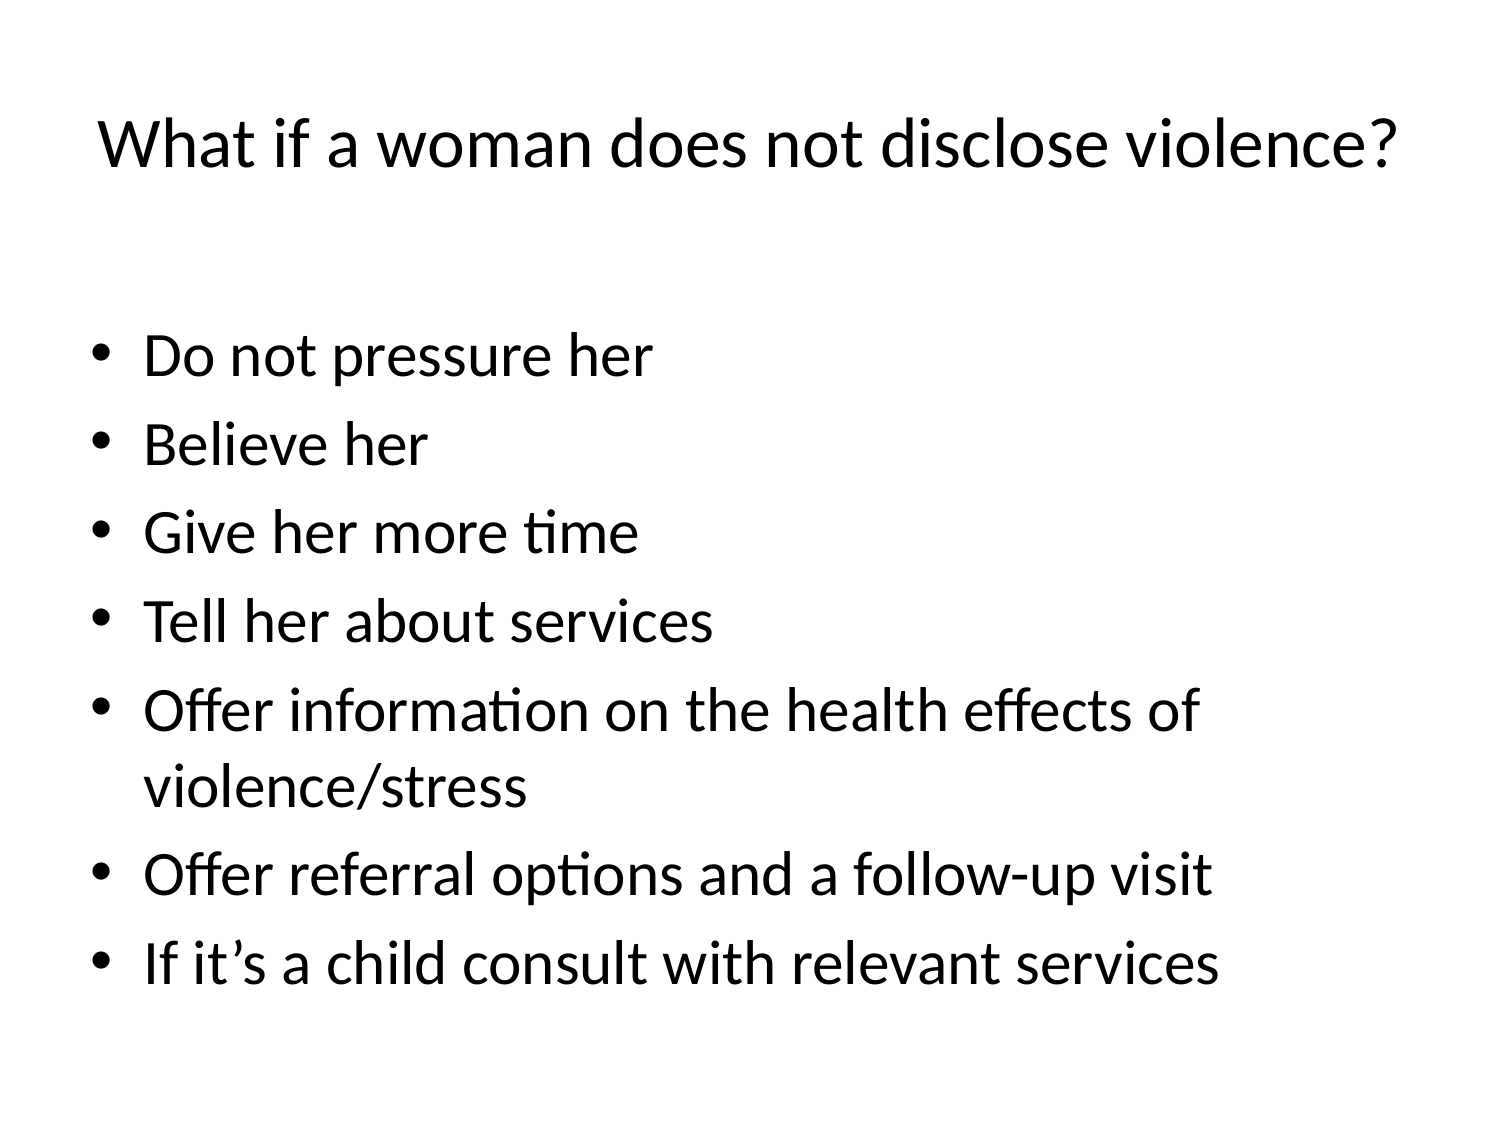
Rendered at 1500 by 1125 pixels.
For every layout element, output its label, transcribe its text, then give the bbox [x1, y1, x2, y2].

title What if a woman does not disclose violence? [75, 45, 1425, 233]
list Do not pressure her Believe her Give her more time Tell her about services Offer information on the health effects of violence/stress Offer referral options and a follow-up visit If it’s a child consult with relevant services [75, 305, 1425, 1005]
